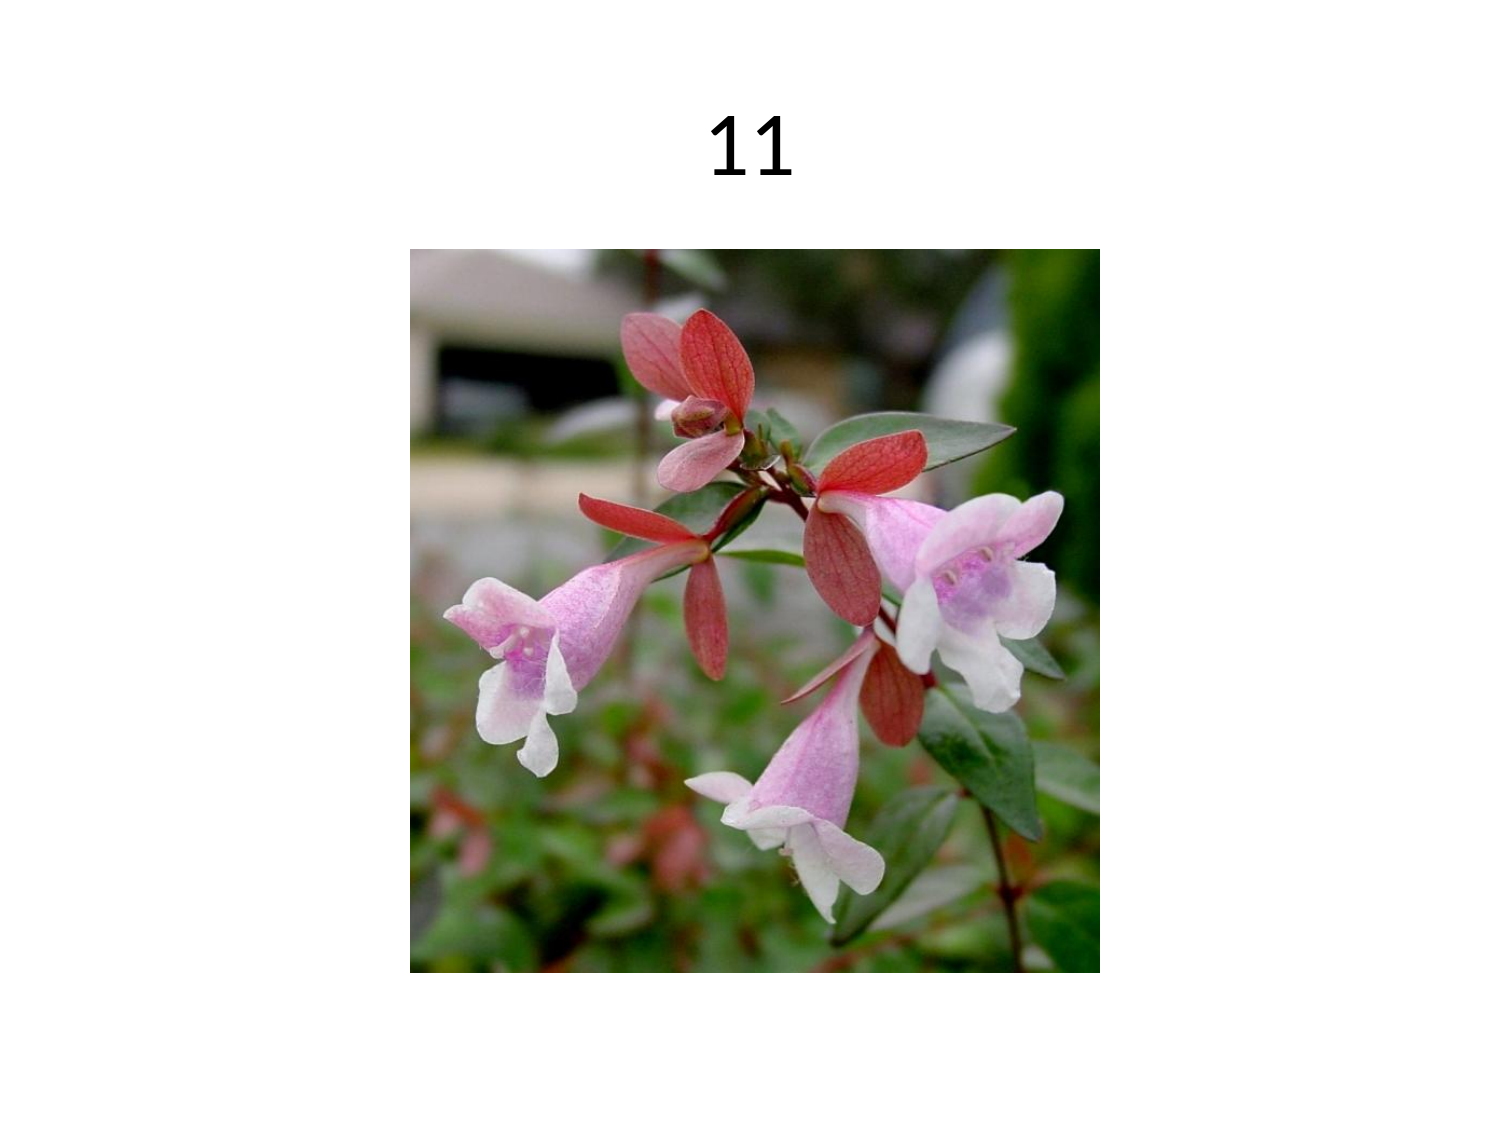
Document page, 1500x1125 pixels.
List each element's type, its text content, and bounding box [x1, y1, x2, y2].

picture [410, 249, 1101, 973]
title 11 [75, 45, 1425, 233]
